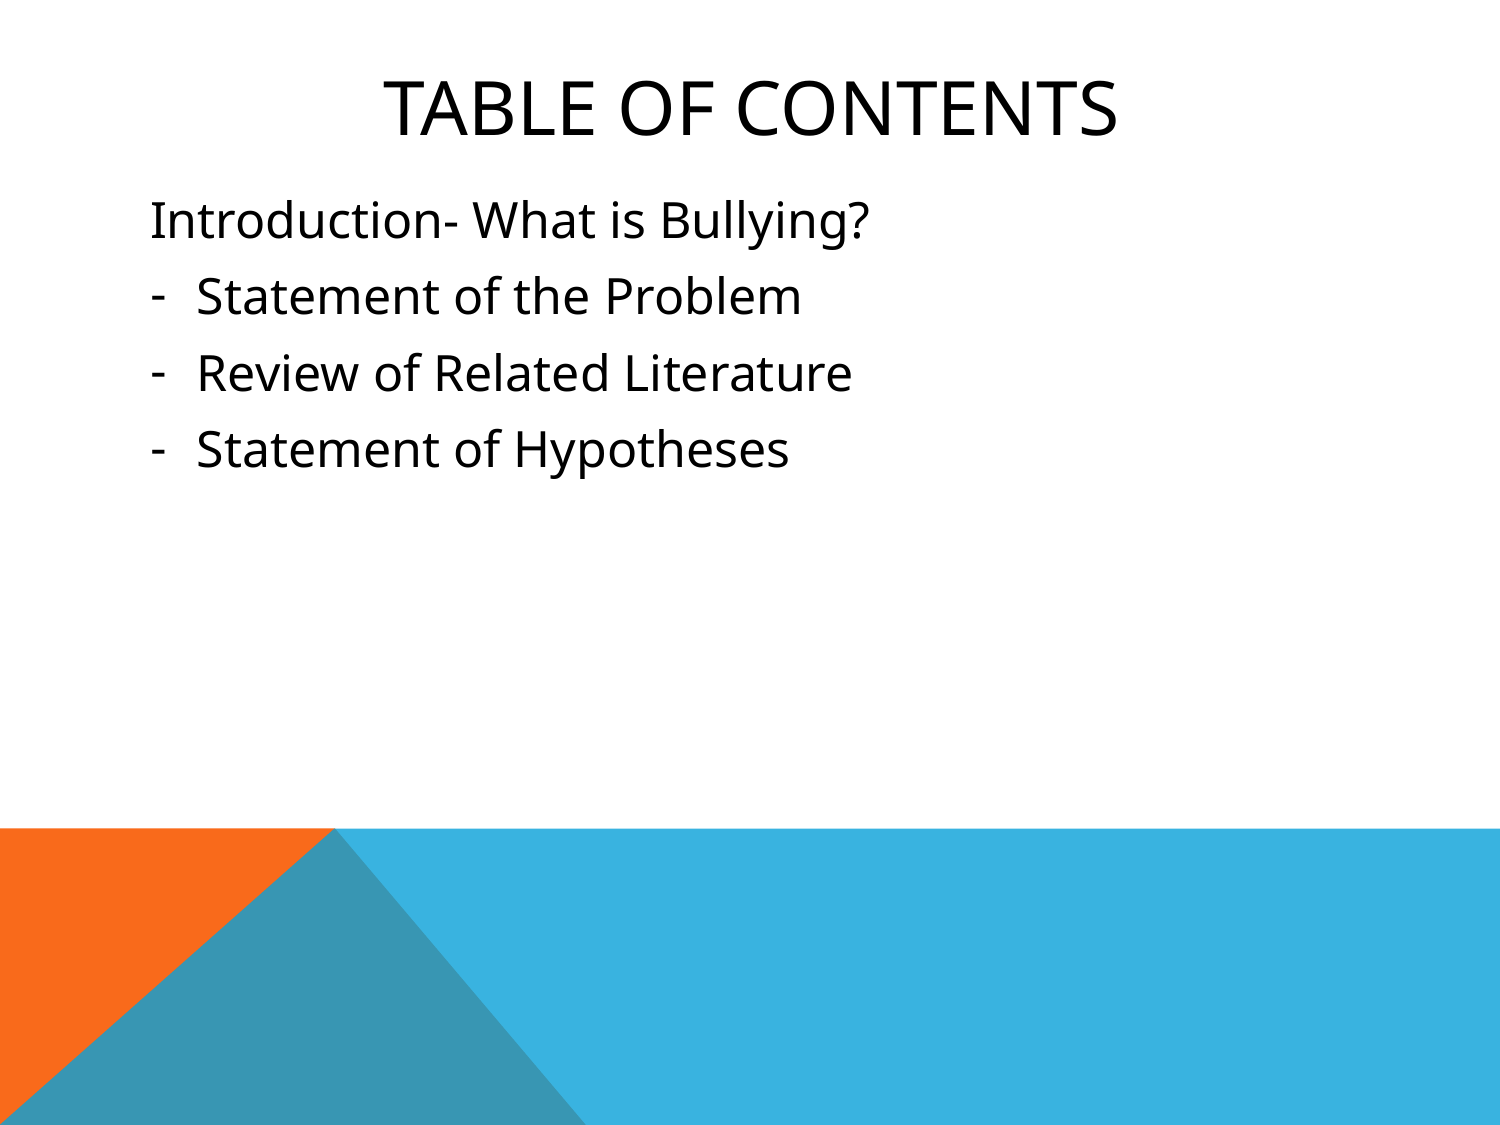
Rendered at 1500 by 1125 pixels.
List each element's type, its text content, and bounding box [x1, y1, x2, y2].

list Introduction- What is Bullying? Statement of the Problem Review of Related Literature Statement of Hypotheses [135, 180, 1369, 768]
title Table of Contents [135, 60, 1369, 150]
